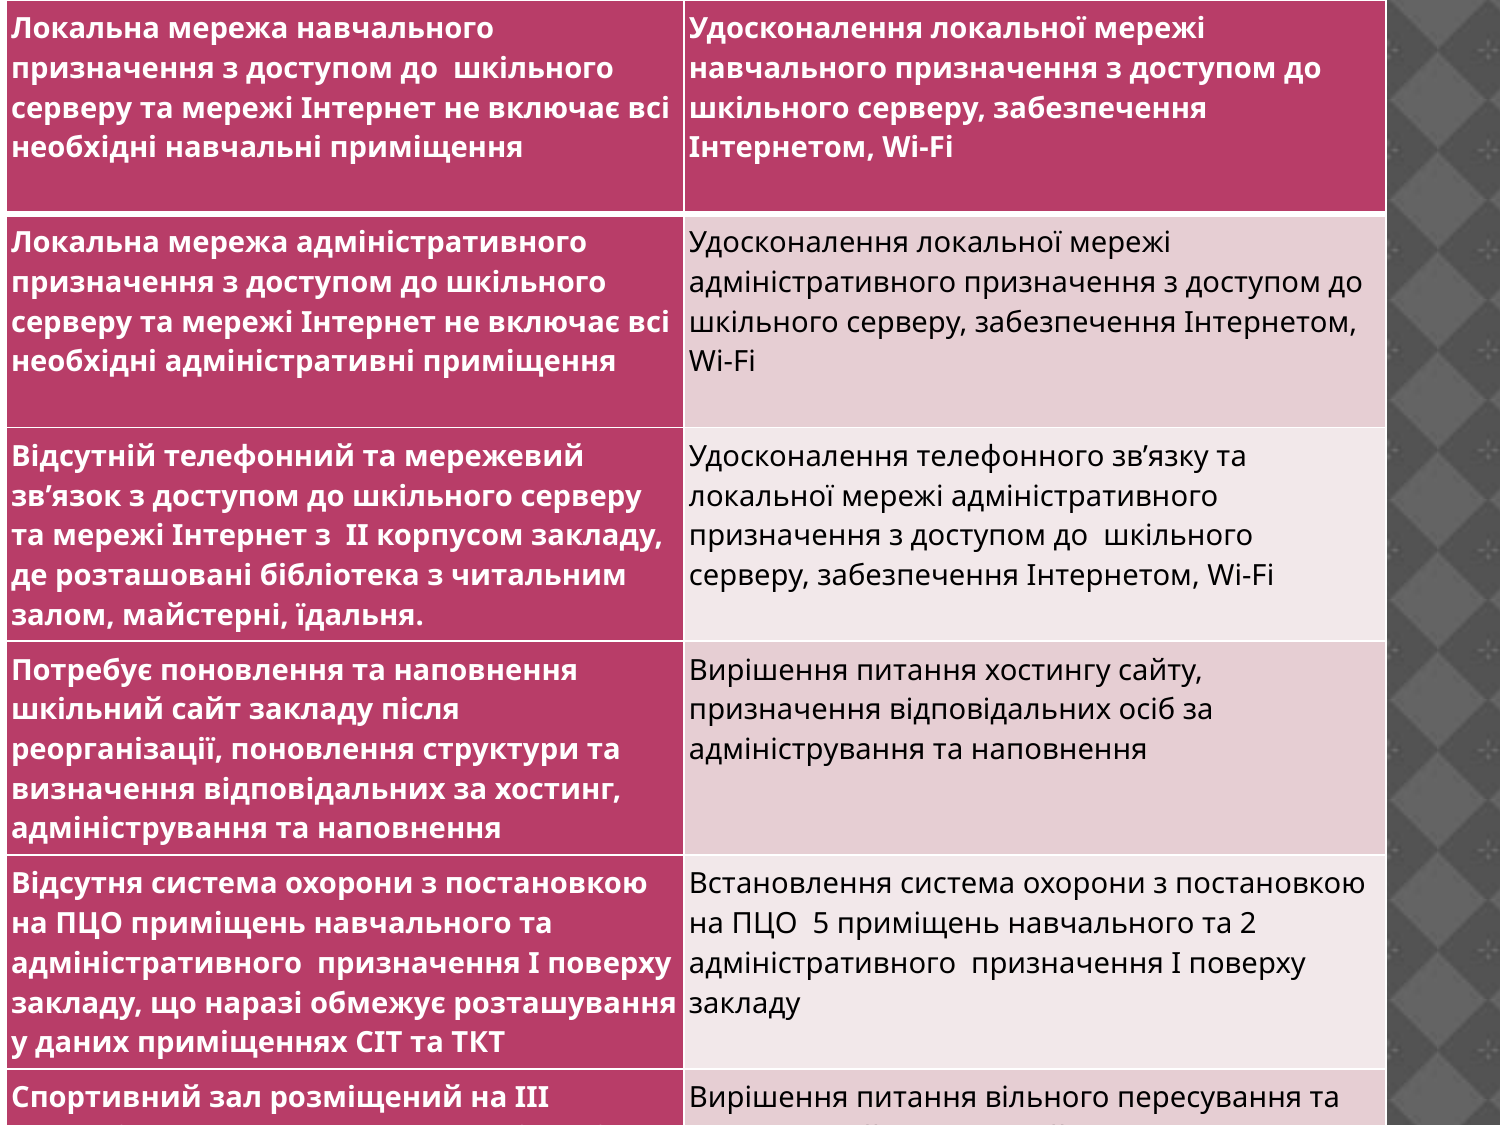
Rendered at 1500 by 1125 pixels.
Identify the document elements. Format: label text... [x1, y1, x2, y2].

table_header Удосконалення локальної мережі навчального призначення з доступом до шкільного серверу, забезпечення Інтернетом, Wi-Fi [685, 1, 1385, 211]
table_cell Локальна мережа адміністративного призначення з доступом до шкільного серверу та мережі Інтернет не включає всі необхідні адміністративні приміщення [7, 217, 683, 427]
table_cell Спортивний зал розміщений на ІІІ поверсі, що утруднює доступ учнів, які пересуваються на візках [7, 1070, 683, 1125]
table_cell Вирішення питання вільного пересування та доступу дітей, які самостійно не пересуваються до всіх приміщень закладу на 2017-2022рр. [685, 1070, 1385, 1125]
table_cell Удосконалення телефонного зв’язку та локальної мережі адміністративного призначення з доступом до шкільного серверу, забезпечення Інтернетом, Wi-Fi [685, 428, 1385, 640]
picture [1387, 0, 1500, 1125]
table_cell Встановлення система охорони з постановкою на ПЦО 5 приміщень навчального та 2 адміністративного призначення І поверху закладу [685, 856, 1385, 1068]
table_header Локальна мережа навчального призначення з доступом до шкільного серверу та мережі Інтернет не включає всі необхідні навчальні приміщення [7, 1, 683, 211]
table_cell Відсутній телефонний та мережевий зв’язок з доступом до шкільного серверу та мережі Інтернет з ІІ корпусом закладу, де розташовані бібліотека з читальним залом, майстерні, їдальня. [7, 428, 683, 640]
table_cell Удосконалення локальної мережі адміністративного призначення з доступом до шкільного серверу, забезпечення Інтернетом, Wi-Fi [685, 217, 1385, 427]
table_cell Відсутня система охорони з постановкою на ПЦО приміщень навчального та адміністративного призначення І поверху закладу, що наразі обмежує розташування у даних приміщеннях СІТ та ТКТ [7, 856, 683, 1068]
table_cell Вирішення питання хостингу сайту, призначення відповідальних осіб за адміністрування та наповнення [685, 642, 1385, 854]
table_cell Потребує поновлення та наповнення шкільний сайт закладу після реорганізації, поновлення структури та визначення відповідальних за хостинг, адміністрування та наповнення [7, 642, 683, 854]
